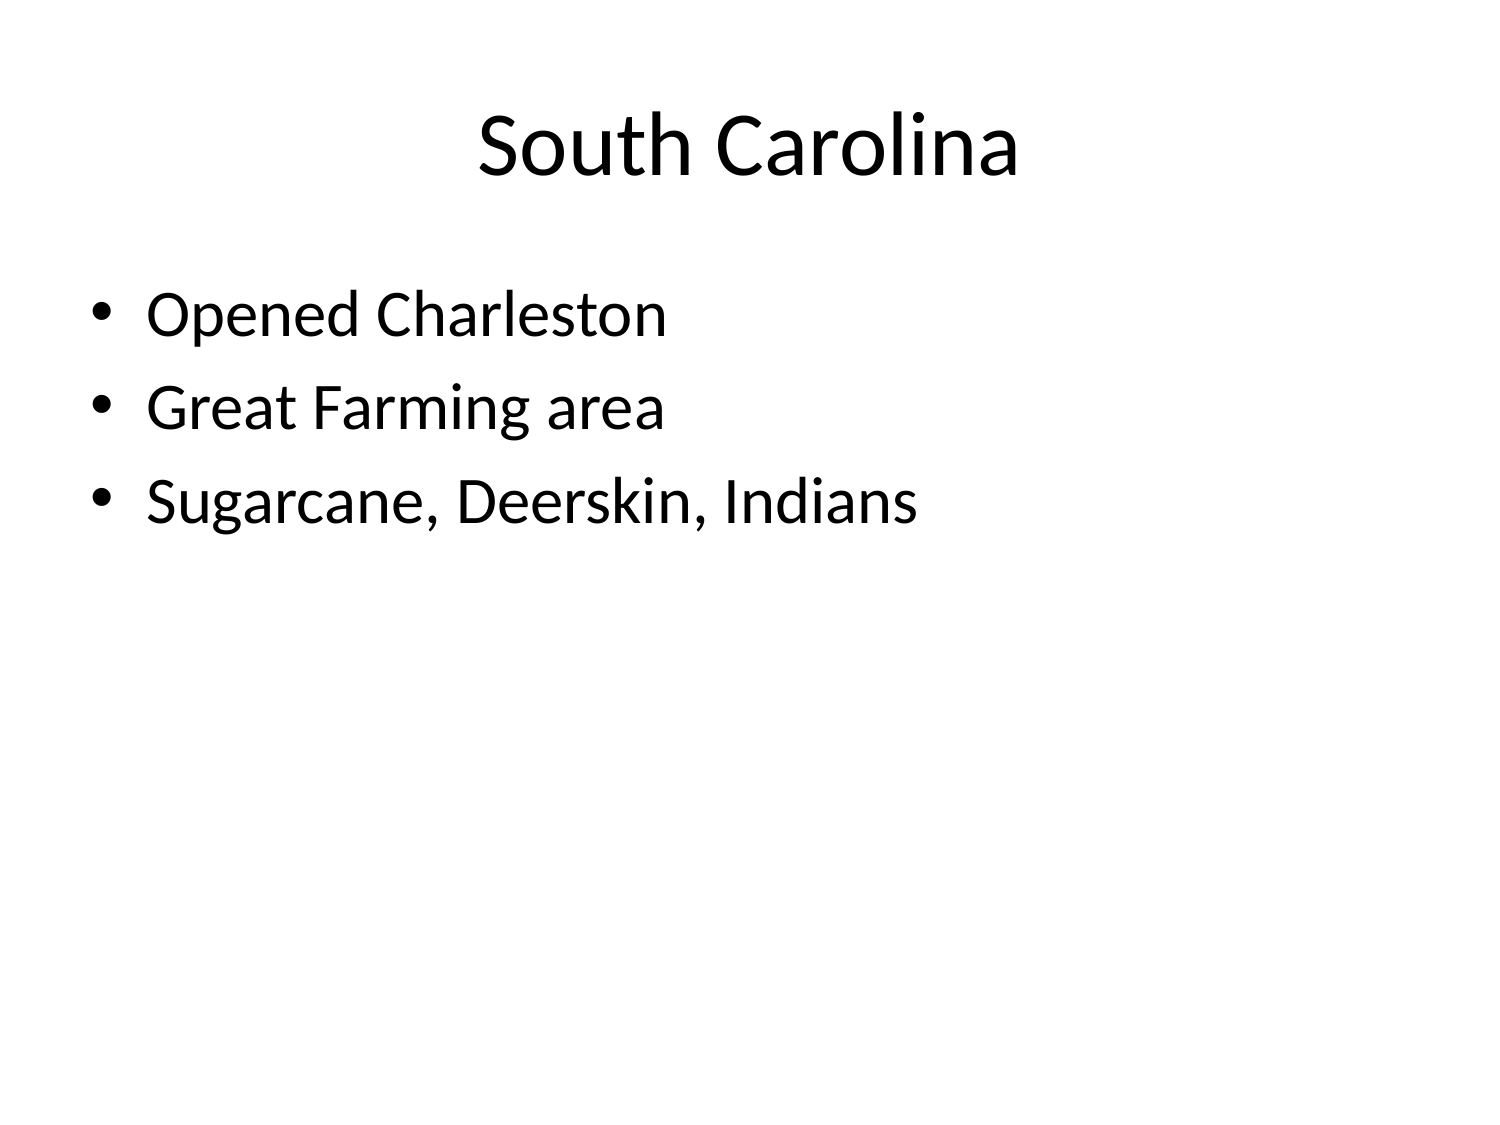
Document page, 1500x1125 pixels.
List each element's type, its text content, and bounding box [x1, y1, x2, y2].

list Opened Charleston Great Farming area Sugarcane, Deerskin, Indians [75, 262, 1425, 1005]
title South Carolina [75, 45, 1425, 233]
